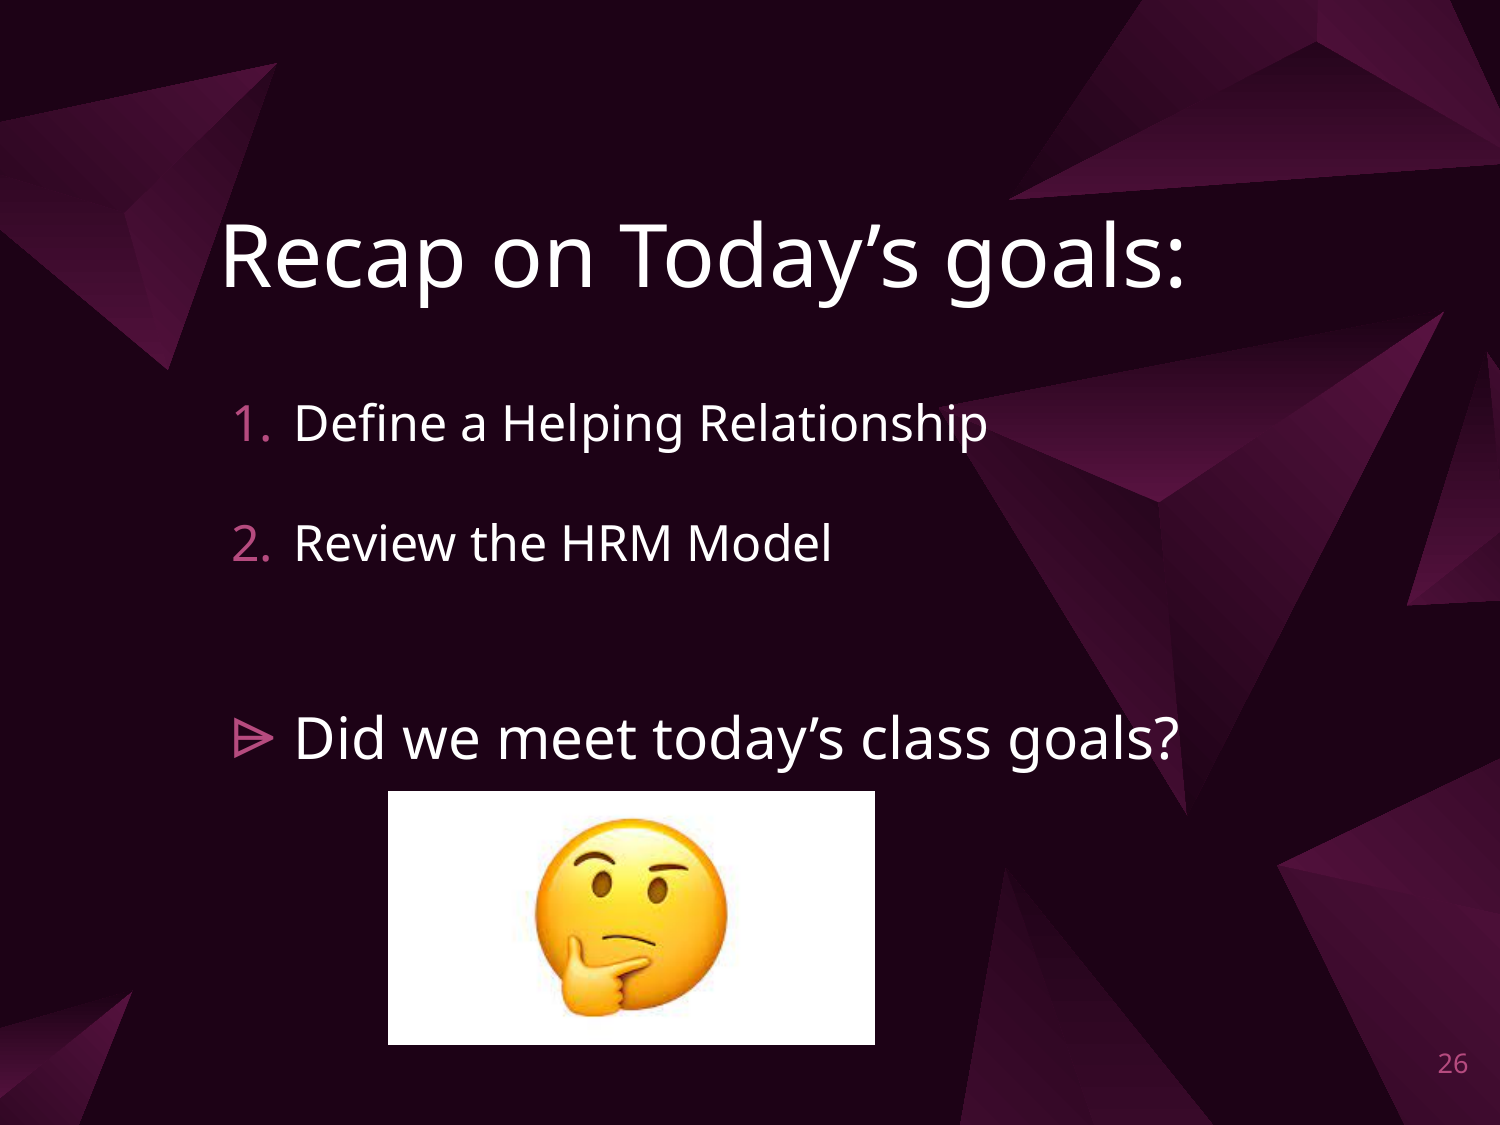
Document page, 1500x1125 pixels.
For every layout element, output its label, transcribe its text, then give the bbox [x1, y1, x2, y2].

picture [388, 791, 876, 1046]
list Define a Helping Relationship Review the HRM Model Did we meet today’s class goals? [218, 330, 1282, 951]
slide_number 26 [1402, 1022, 1469, 1109]
title Recap on Today’s goals: [218, 176, 1282, 307]
